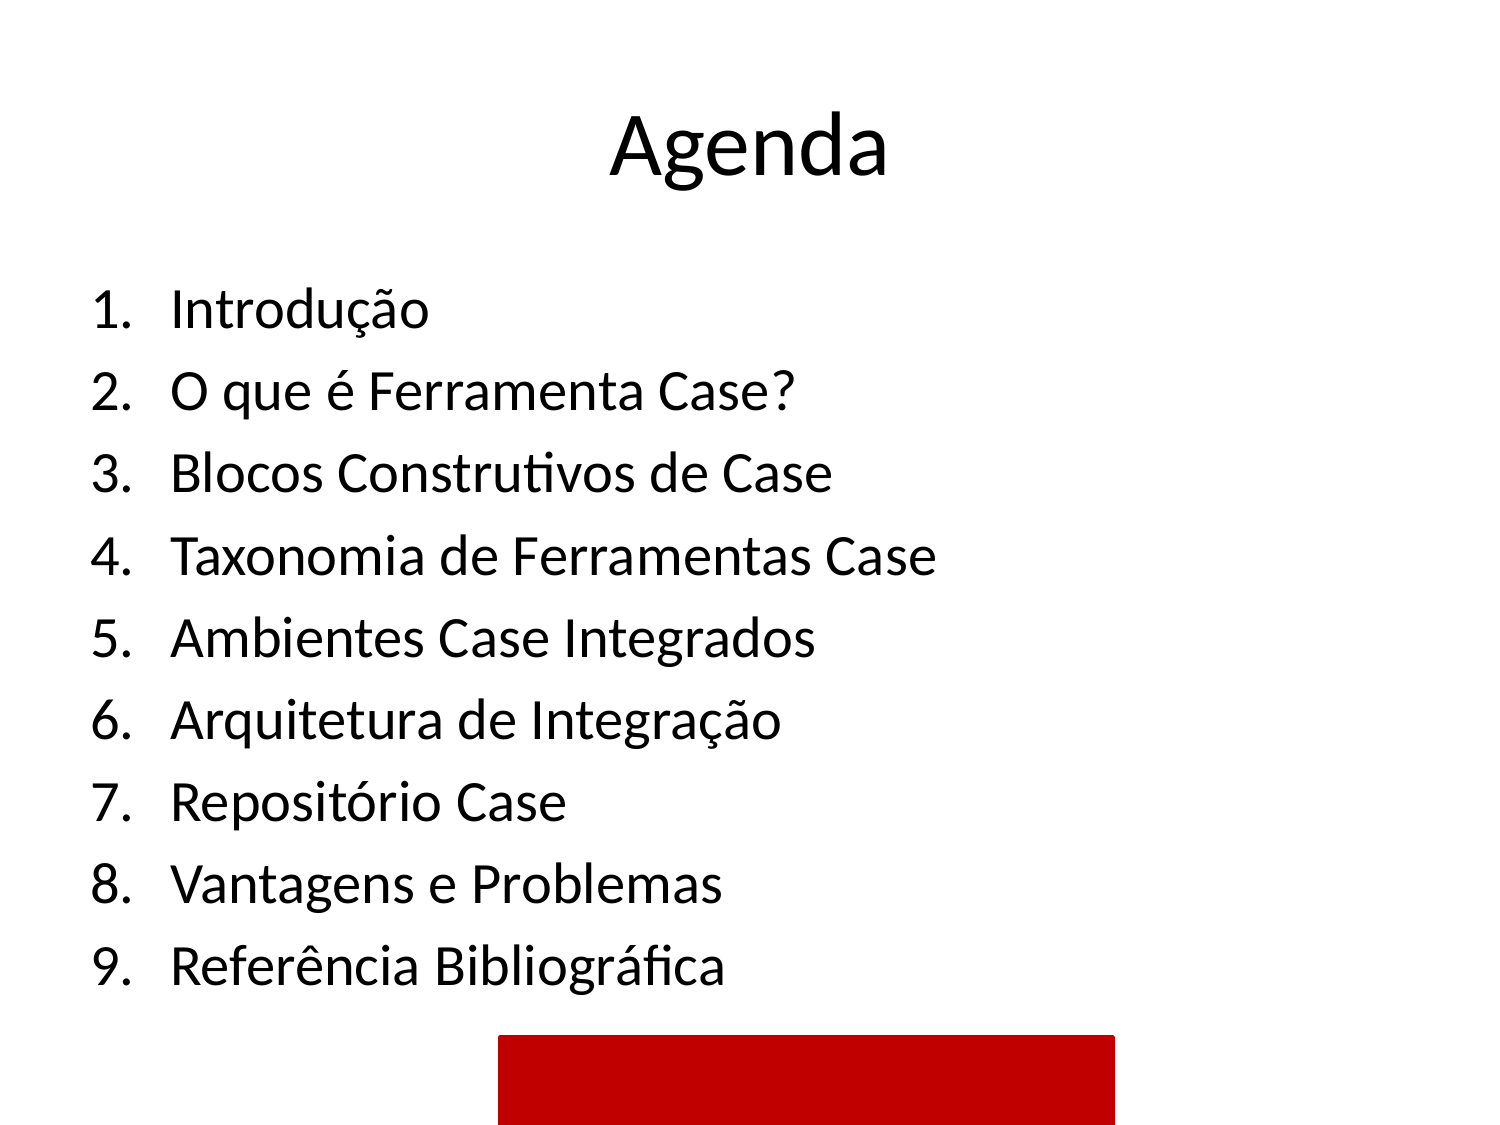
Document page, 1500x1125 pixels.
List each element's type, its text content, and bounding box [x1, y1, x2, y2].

title Agenda [75, 45, 1425, 233]
text_box [498, 1035, 1115, 1125]
list Introdução O que é Ferramenta Case? Blocos Construtivos de Case Taxonomia de Ferramentas Case Ambientes Case Integrados Arquitetura de Integração Repositório Case Vantagens e Problemas Referência Bibliográfica [75, 262, 1425, 1005]
